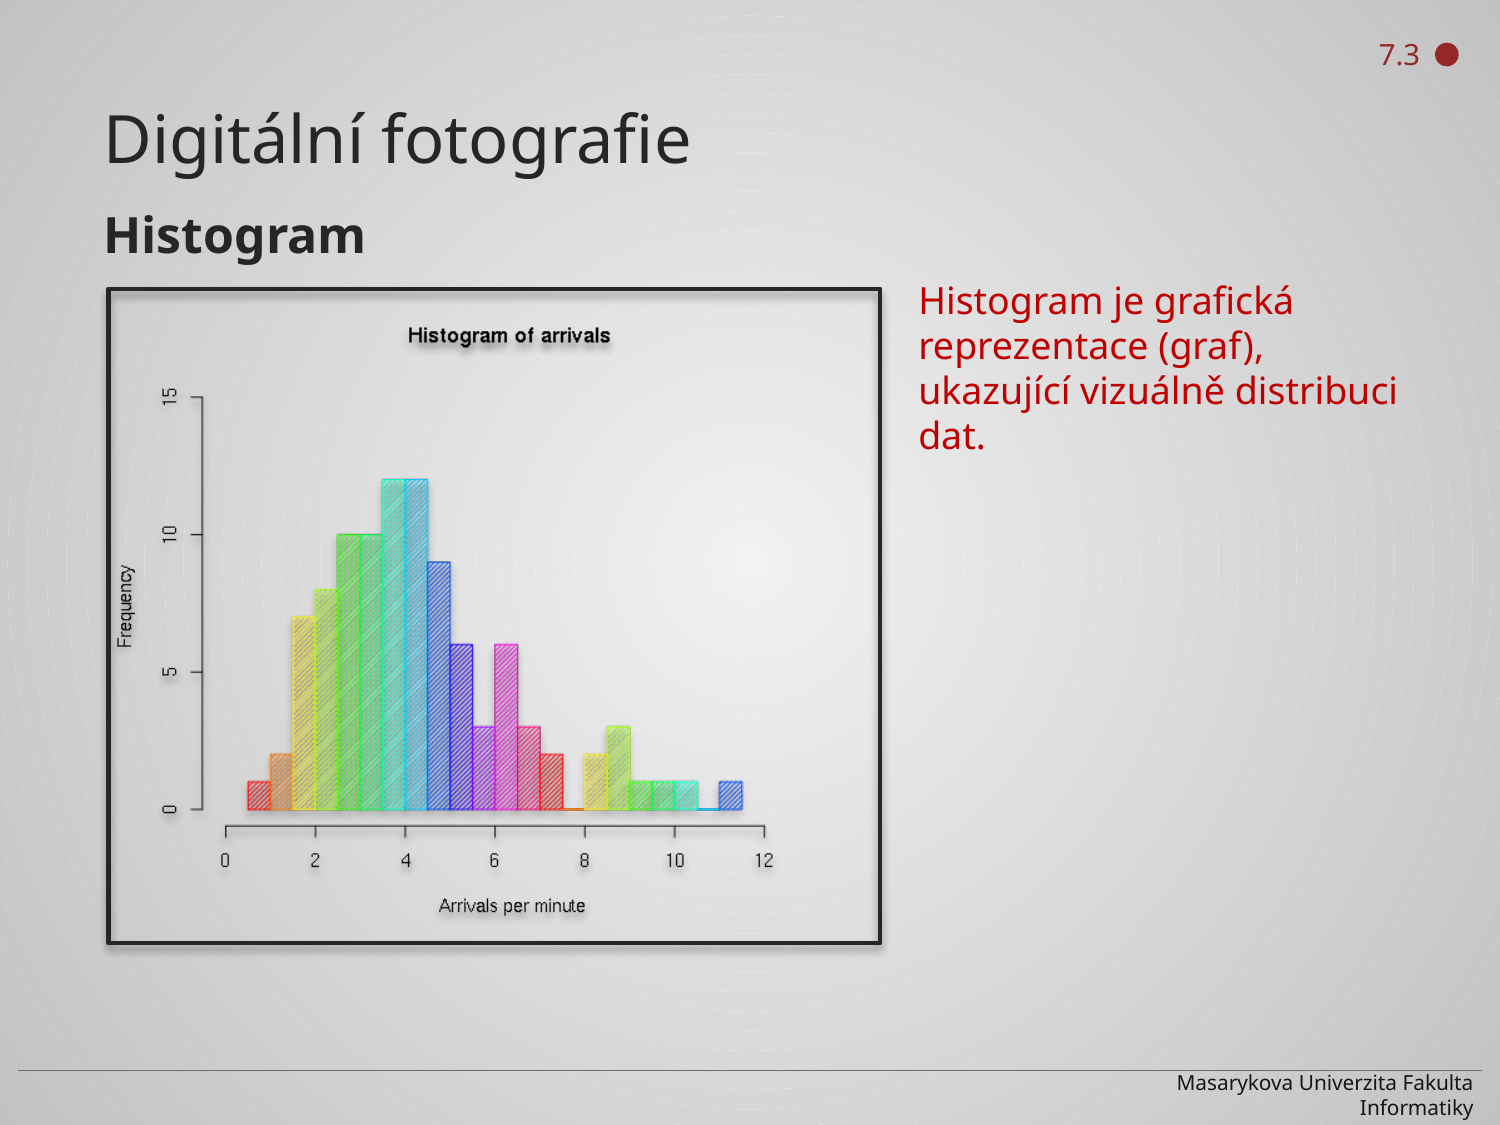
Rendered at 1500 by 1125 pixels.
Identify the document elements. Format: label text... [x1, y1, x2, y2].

text_box Histogram je grafická reprezentace (graf), ukazující vizuálně distribuci dat. [903, 269, 1436, 599]
footer Masarykova Univerzita Fakulta Informatiky [1092, 1065, 1489, 1125]
picture [110, 290, 879, 942]
text_box Histogram [88, 196, 1436, 271]
text_box 7.3 [1364, 29, 1459, 79]
text_box Digitální fotografie [88, 89, 1436, 196]
